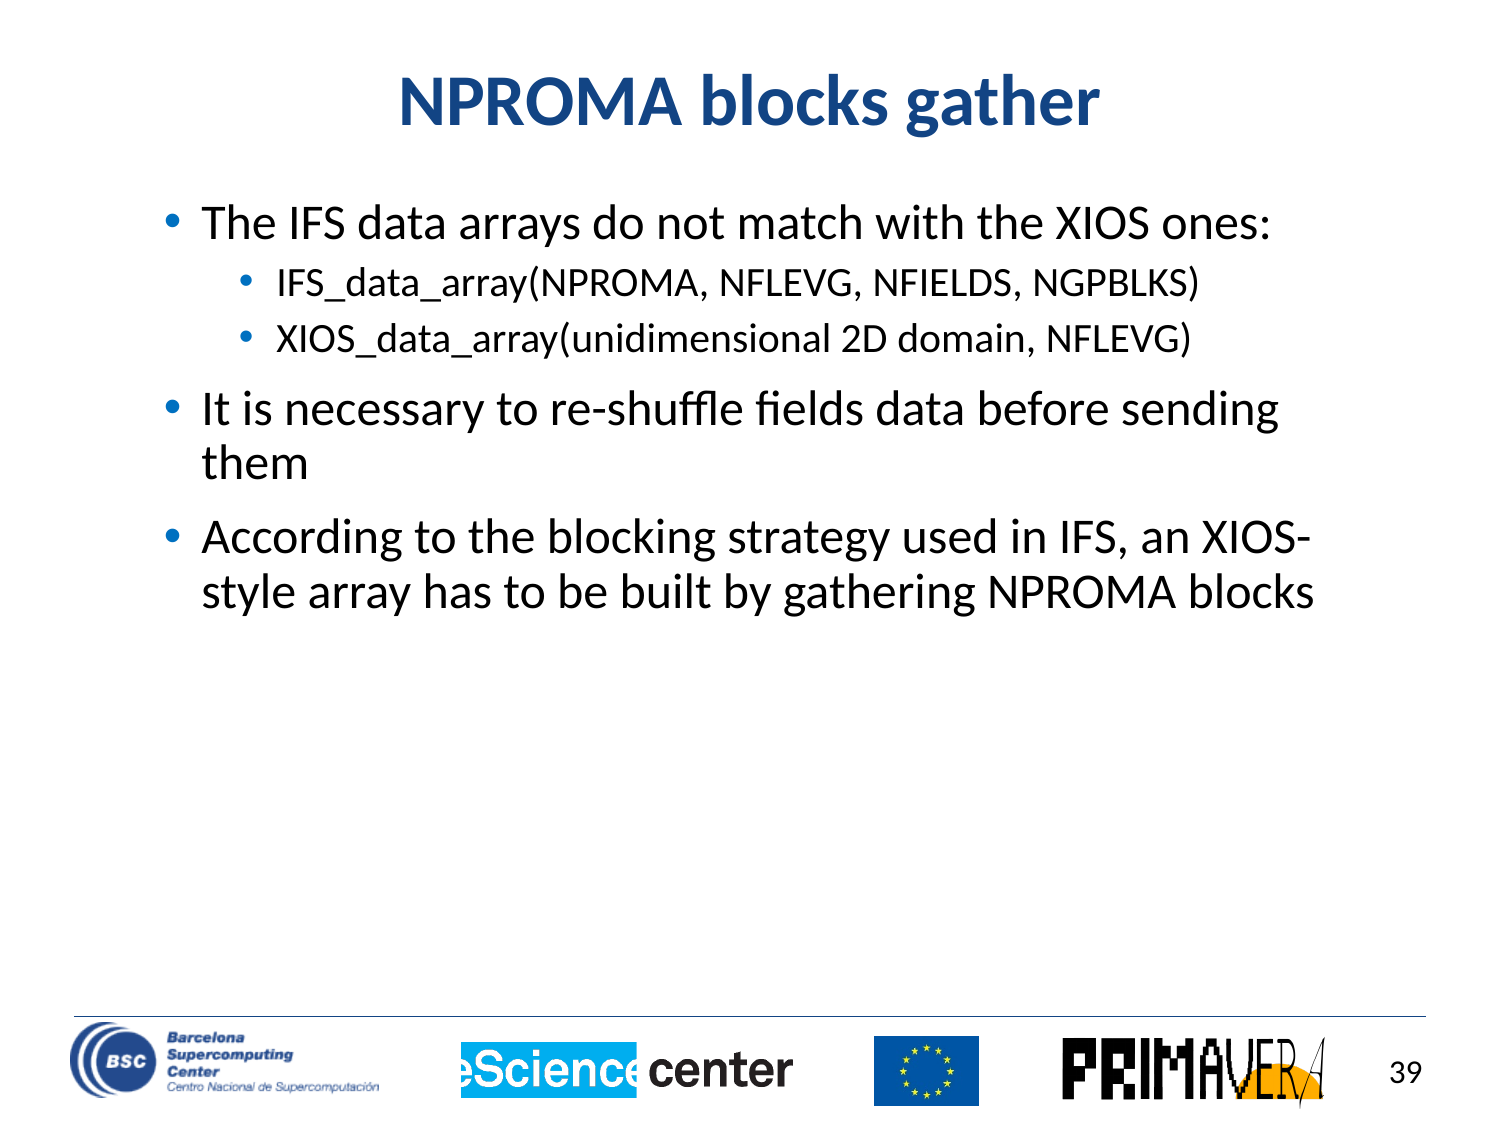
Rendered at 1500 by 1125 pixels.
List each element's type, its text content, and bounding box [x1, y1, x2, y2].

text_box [73, 1016, 1438, 1109]
title NPROMA blocks gather [192, 45, 1308, 159]
list The IFS data arrays do not match with the XIOS ones: IFS_data_array(NPROMA, NFLEVG, NFIELDS, NGPBLKS) XIOS_data_array(unidimensional 2D domain, NFLEVG) It is necessary to re-shuffle fields data before sending them According to the blocking strategy used in IFS, an XIOS-style array has to be built by gathering NPROMA blocks [140, 166, 1360, 1006]
